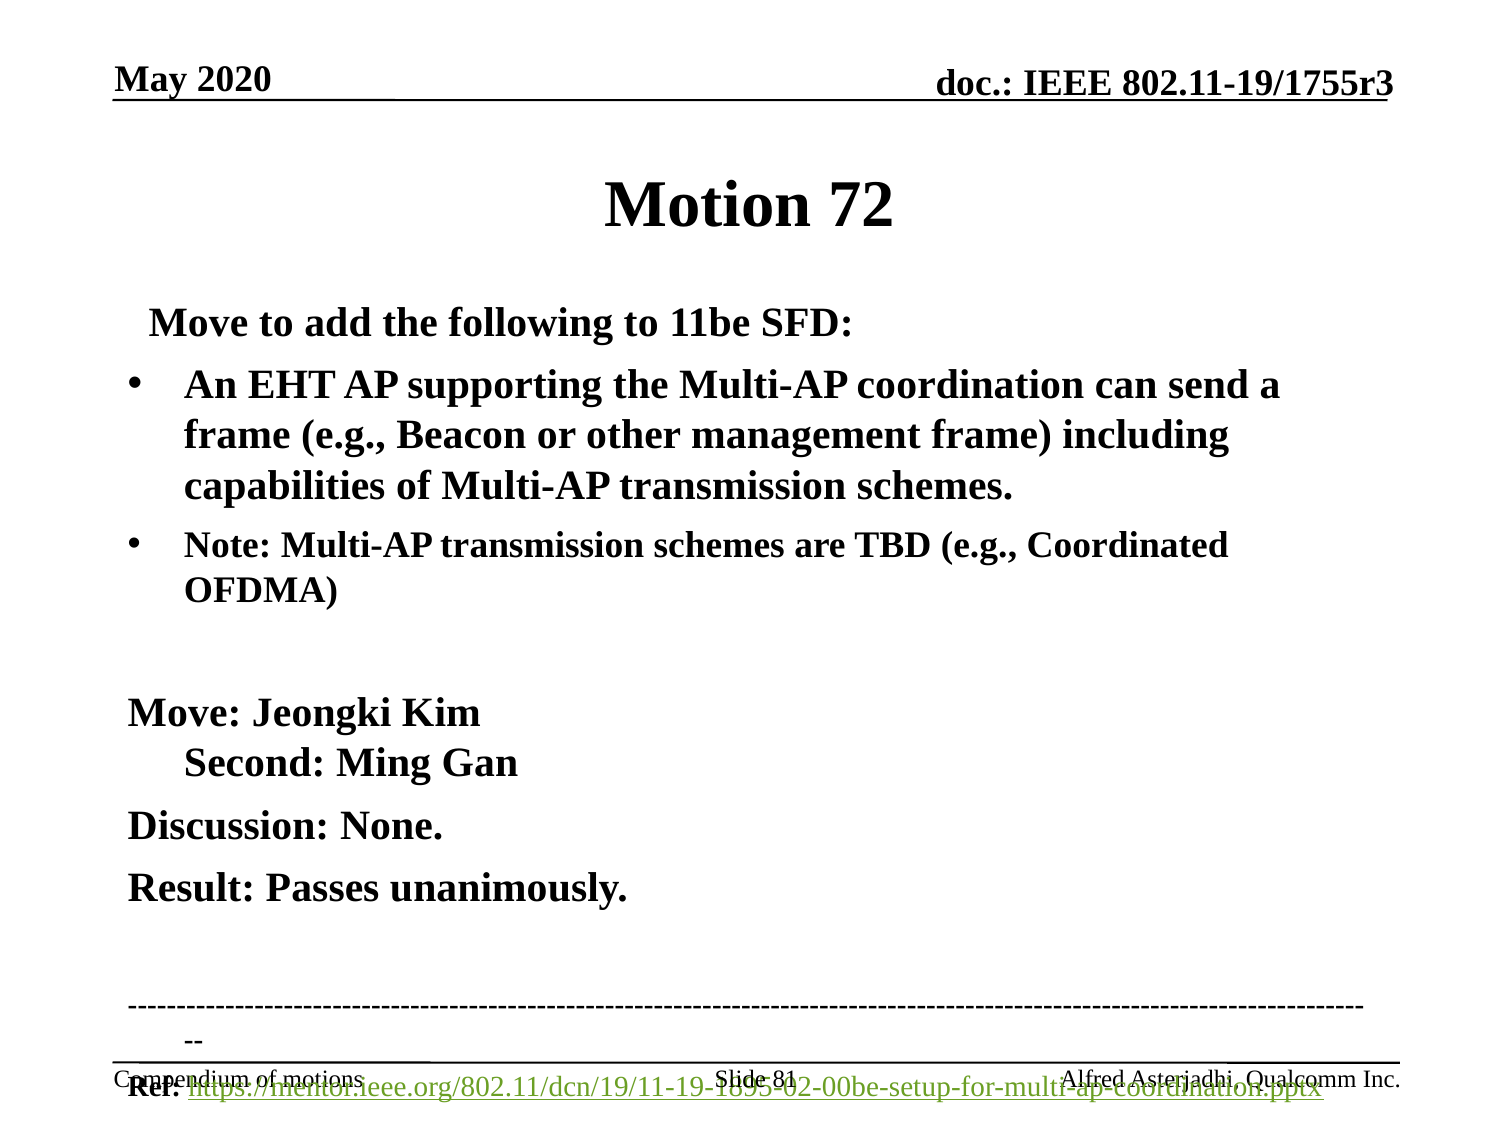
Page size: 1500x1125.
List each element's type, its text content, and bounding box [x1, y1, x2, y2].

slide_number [114, 54, 423, 100]
list Move to add the following to 11be SFD: An EHT AP supporting the Multi-AP coordination can send a frame (e.g., Beacon or other management frame) including capabilities of Multi-AP transmission schemes. Note: Multi-AP transmission schemes are TBD (e.g., Coordinated OFDMA) Move: Jeongki Kim Second: Ming Gan Discussion: None. Result: Passes unanimously. --------------------------------------------------------------------------------------------------------------------------------- Ref: https://mentor.ieee.org/802.11/dcn/19/11-19-1895-02-00be-setup-for-multi-ap-coordination.pptx [112, 286, 1388, 1071]
title Motion 72 [112, 112, 1388, 286]
slide_number Slide 81 [712, 1061, 800, 1123]
footer Alfred Asterjadhi, Qualcomm Inc. [878, 1061, 1402, 1093]
